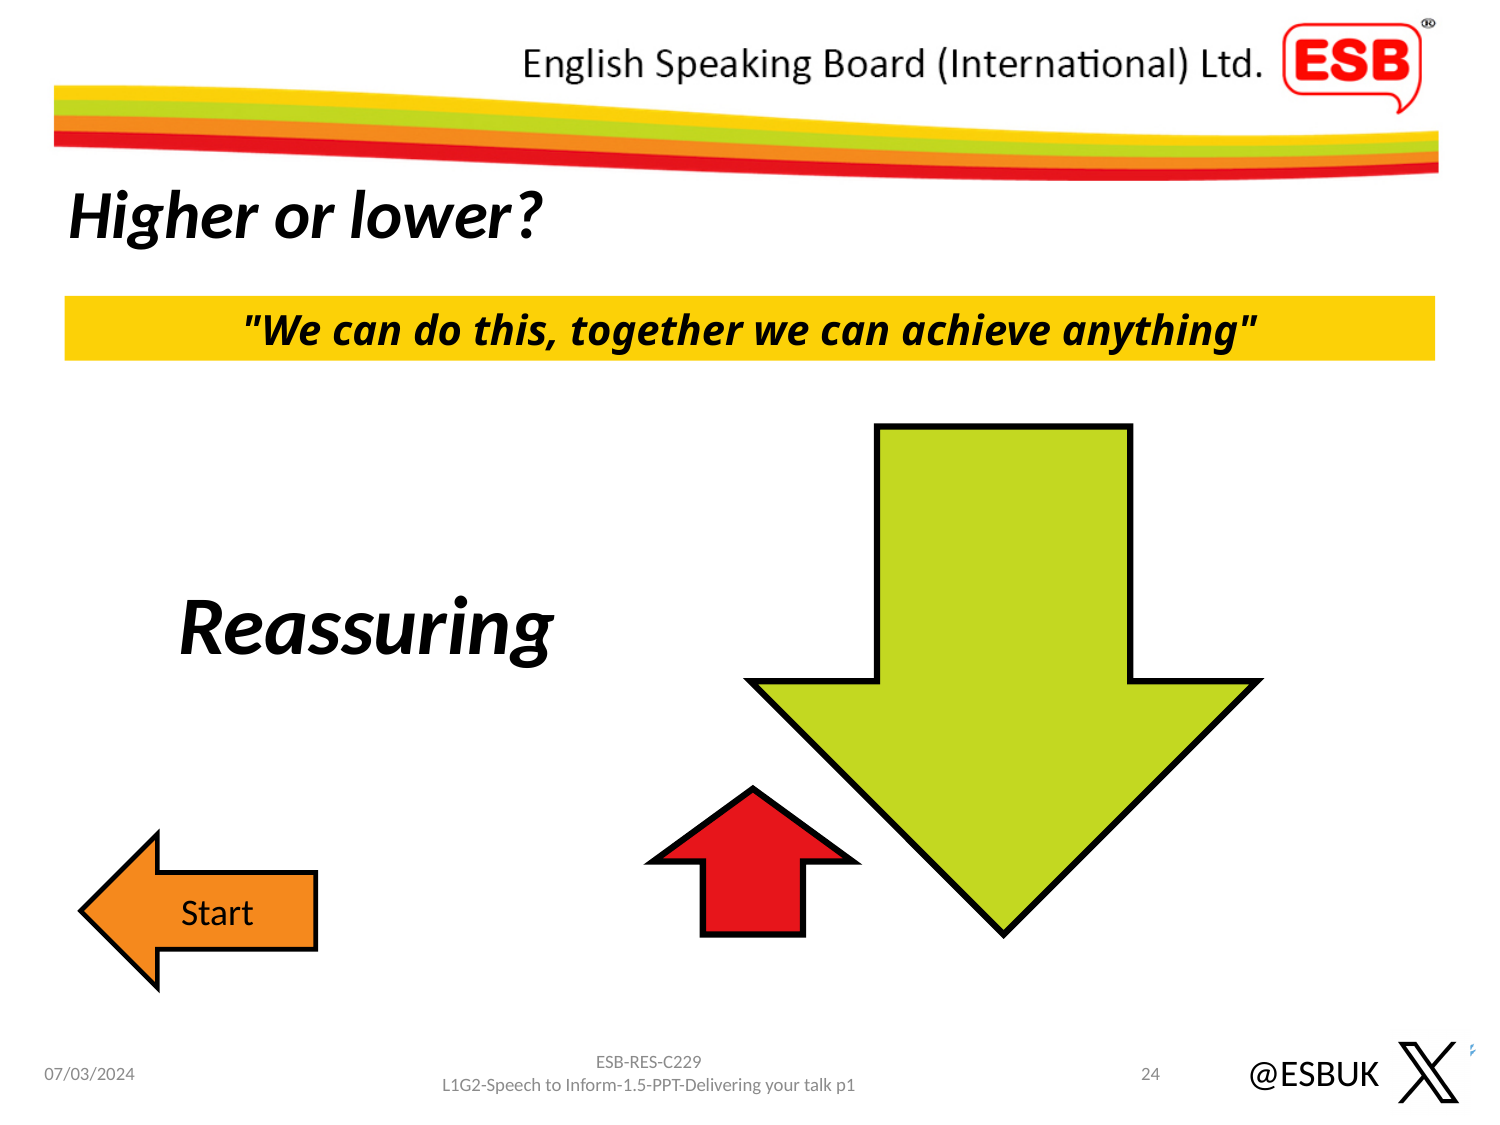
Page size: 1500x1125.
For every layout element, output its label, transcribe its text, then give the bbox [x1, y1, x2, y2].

slide_number 24 [930, 1042, 1176, 1103]
text_box [748, 425, 1260, 936]
title Higher or lower? [53, 168, 1347, 264]
footer ESB-RES-C229 L1G2-Speech to Inform-1.5-PPT-Delivering your talk p1 [395, 1042, 902, 1103]
text_box Reassuring [116, 564, 618, 680]
text_box Start [79, 831, 317, 991]
picture [1390, 1029, 1476, 1116]
text_box [649, 787, 857, 936]
text_box "We can do this, together we can achieve anything" [64, 295, 1436, 361]
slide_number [29, 1042, 367, 1103]
picture [0, 0, 1500, 189]
